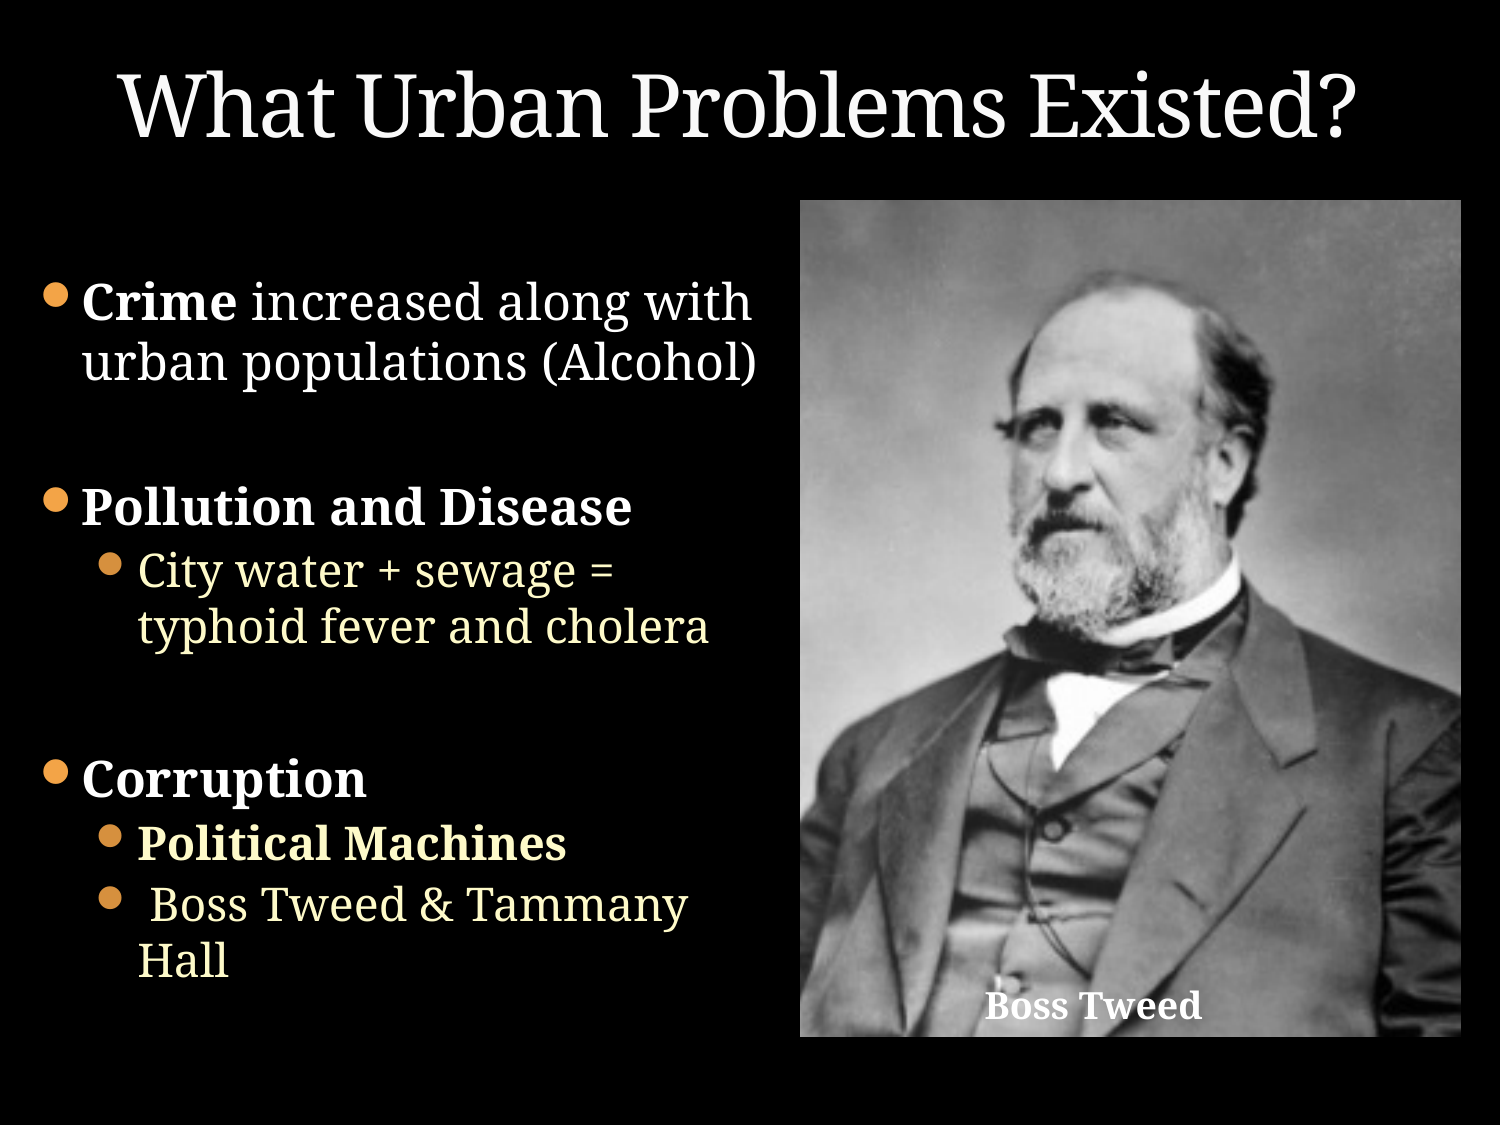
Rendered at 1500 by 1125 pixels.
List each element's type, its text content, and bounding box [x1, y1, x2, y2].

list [801, 201, 1461, 1036]
title What Urban Problems Existed? [62, 24, 1413, 163]
list Crime increased along with urban populations (Alcohol) Pollution and Disease City water + sewage = typhoid fever and cholera Corruption Political Machines Boss Tweed & Tammany Hall [24, 262, 775, 1005]
